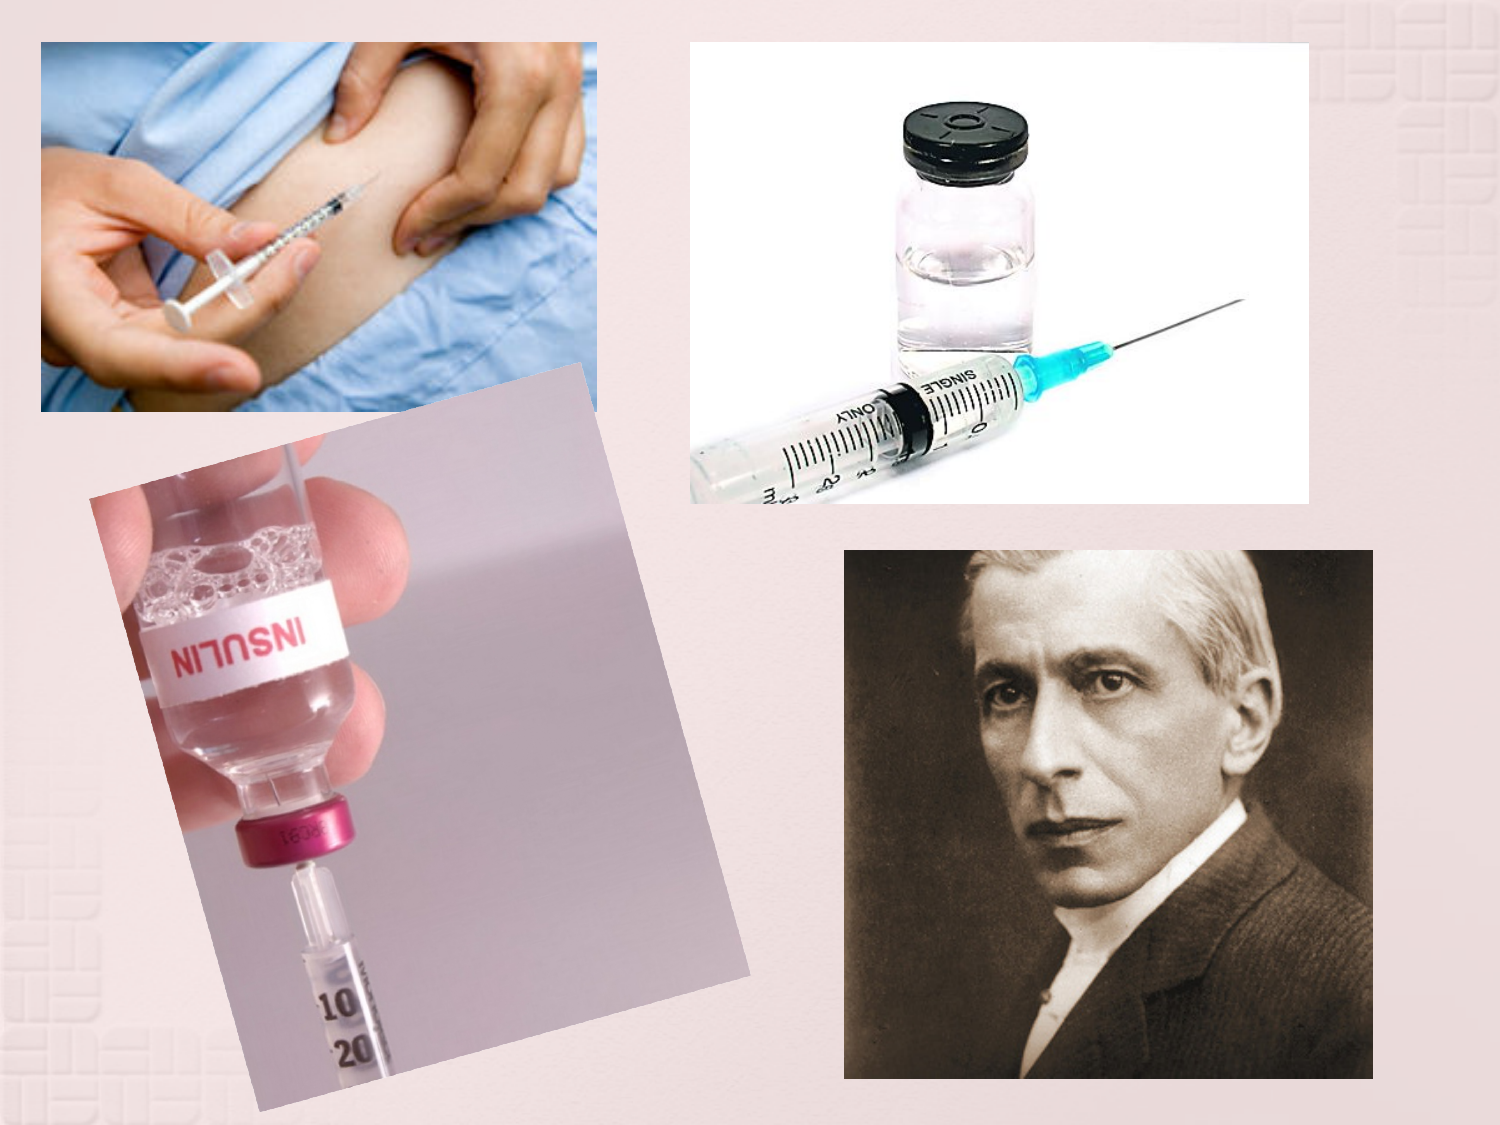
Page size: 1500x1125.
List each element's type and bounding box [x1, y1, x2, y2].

picture [843, 549, 1374, 1080]
picture [40, 41, 750, 1112]
picture [689, 41, 1310, 505]
